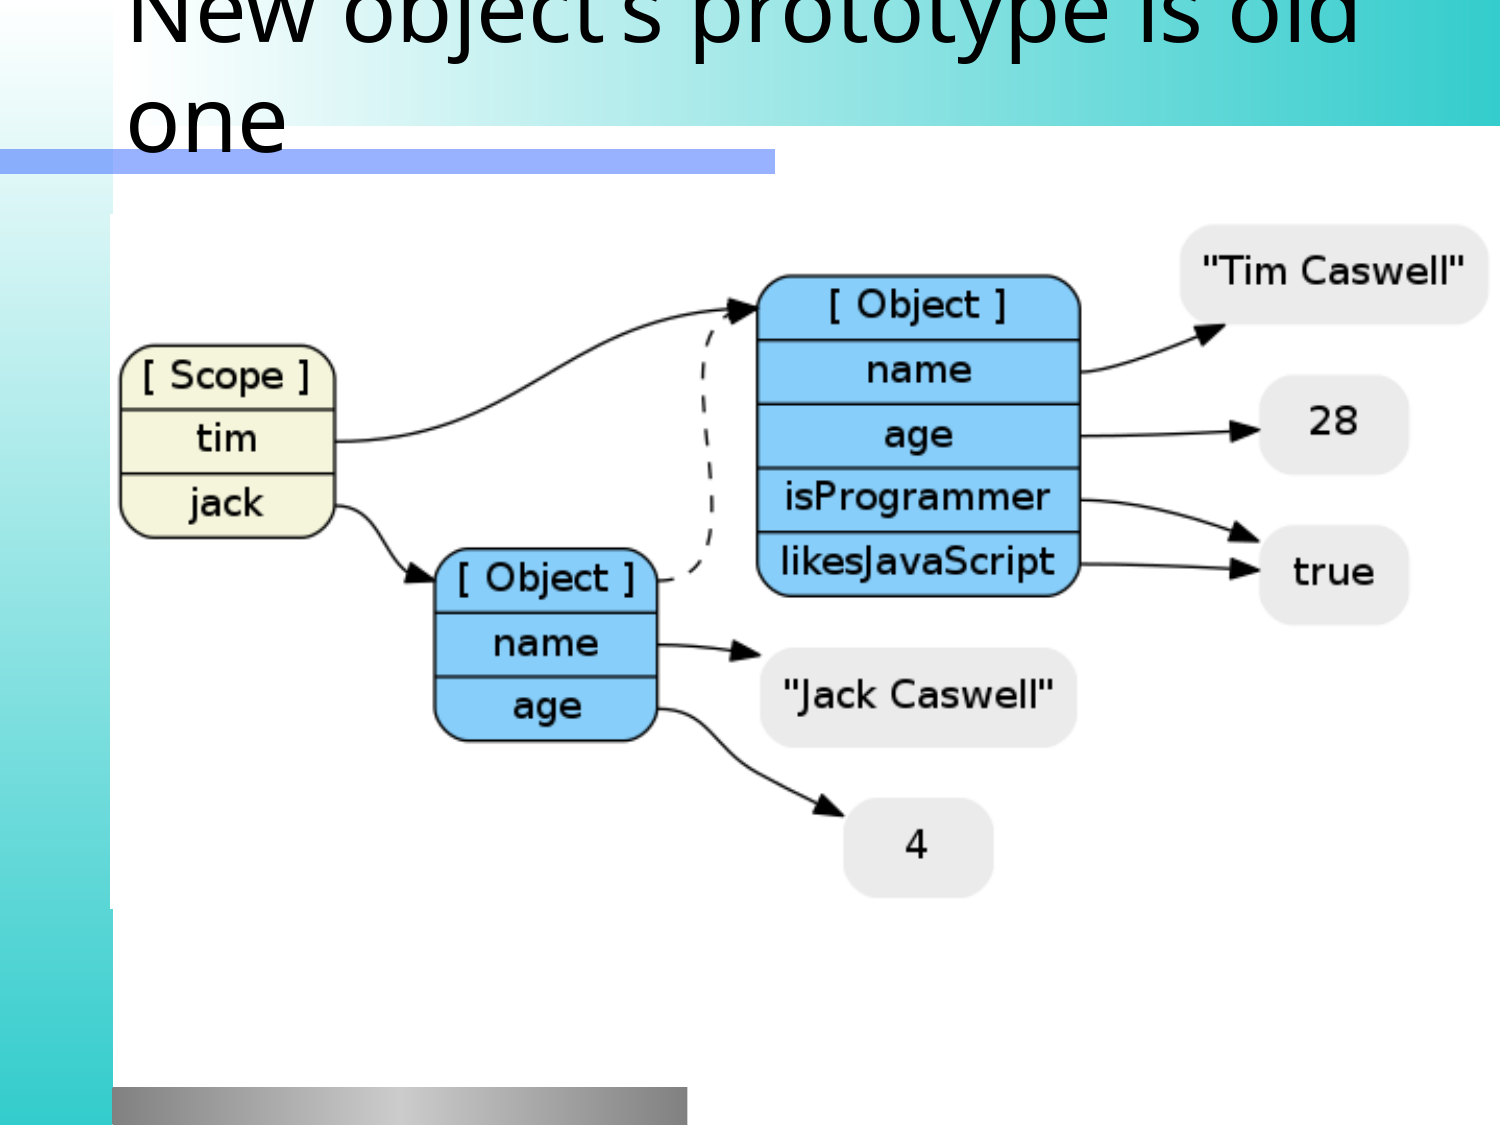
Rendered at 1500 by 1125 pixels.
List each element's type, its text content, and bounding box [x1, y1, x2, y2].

title New object’s prototype is old one [110, 0, 1500, 126]
picture [110, 214, 1500, 909]
